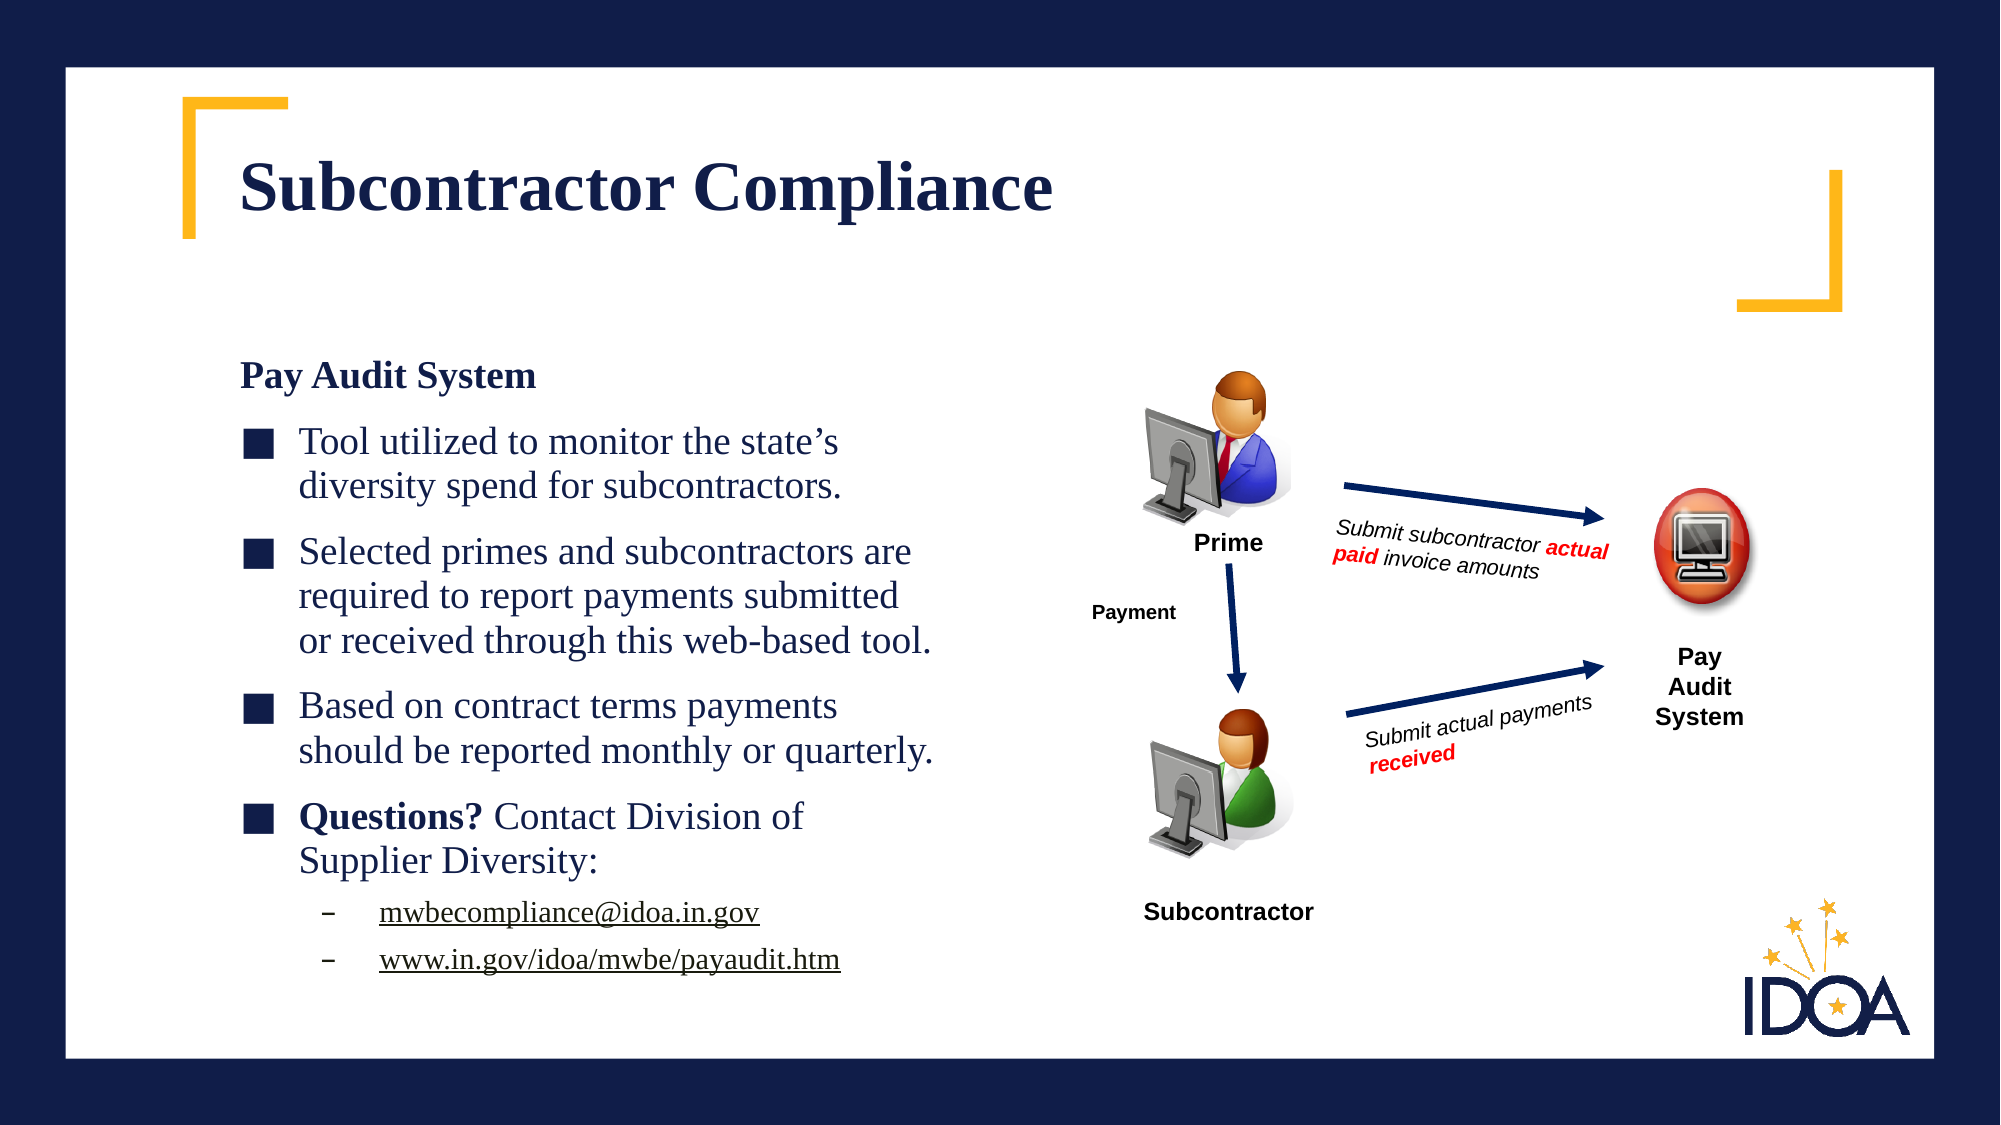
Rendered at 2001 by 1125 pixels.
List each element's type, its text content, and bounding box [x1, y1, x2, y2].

title Subcontractor Compliance [225, 142, 1800, 279]
picture [1702, 857, 1959, 1114]
list Pay Audit System Tool utilized to monitor the state’s diversity spend for subcontractors. Selected primes and subcontractors are required to report payments submitted or received through this web-based tool. Based on contract terms payments should be reported monthly or quarterly. Questions? Contact Division of Supplier Diversity: mwbecompliance@idoa.in.gov www.in.gov/idoa/mwbe/payaudit.htm [225, 345, 954, 1005]
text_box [1228, 570, 1239, 694]
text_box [1077, 345, 1763, 941]
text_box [1344, 485, 1605, 519]
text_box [1346, 665, 1605, 715]
